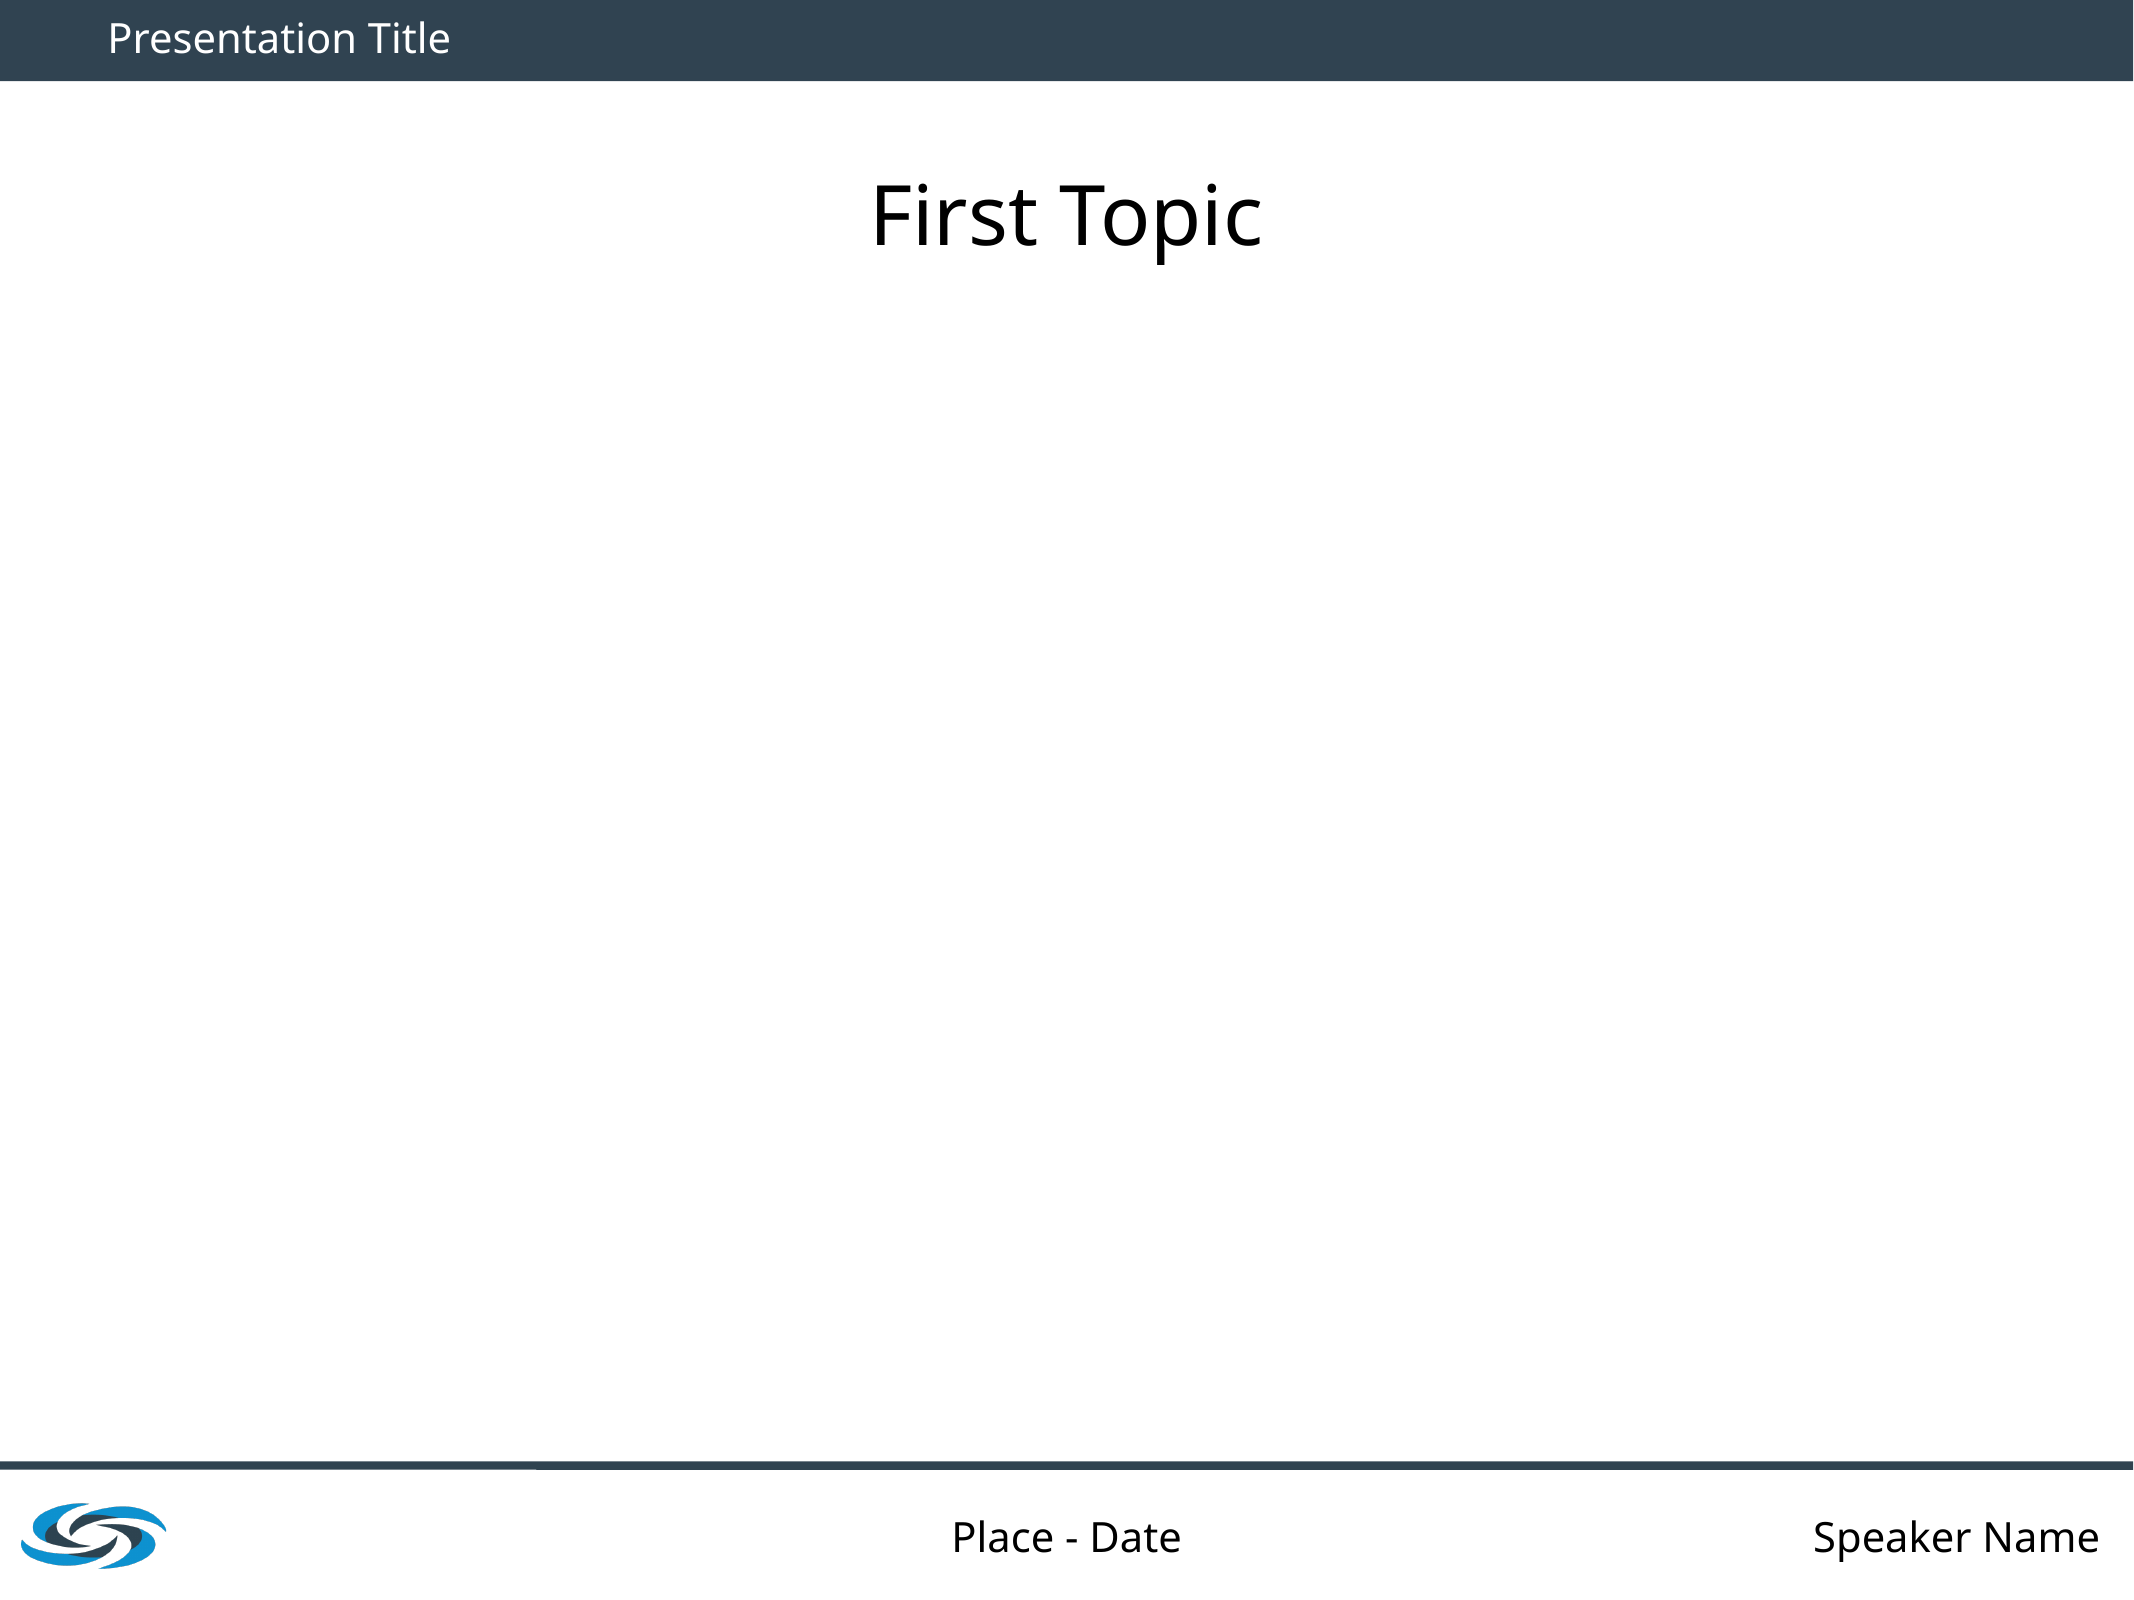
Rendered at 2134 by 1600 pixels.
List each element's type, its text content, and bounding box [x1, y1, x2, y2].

text_box Place - Date [943, 1502, 1191, 1570]
text_box Presentation Title [99, 3, 460, 71]
text_box Speaker Name [1804, 1502, 2109, 1570]
text_box First Topic [860, 154, 1273, 271]
text_box [0, 0, 2134, 82]
picture [0, 1423, 206, 1600]
